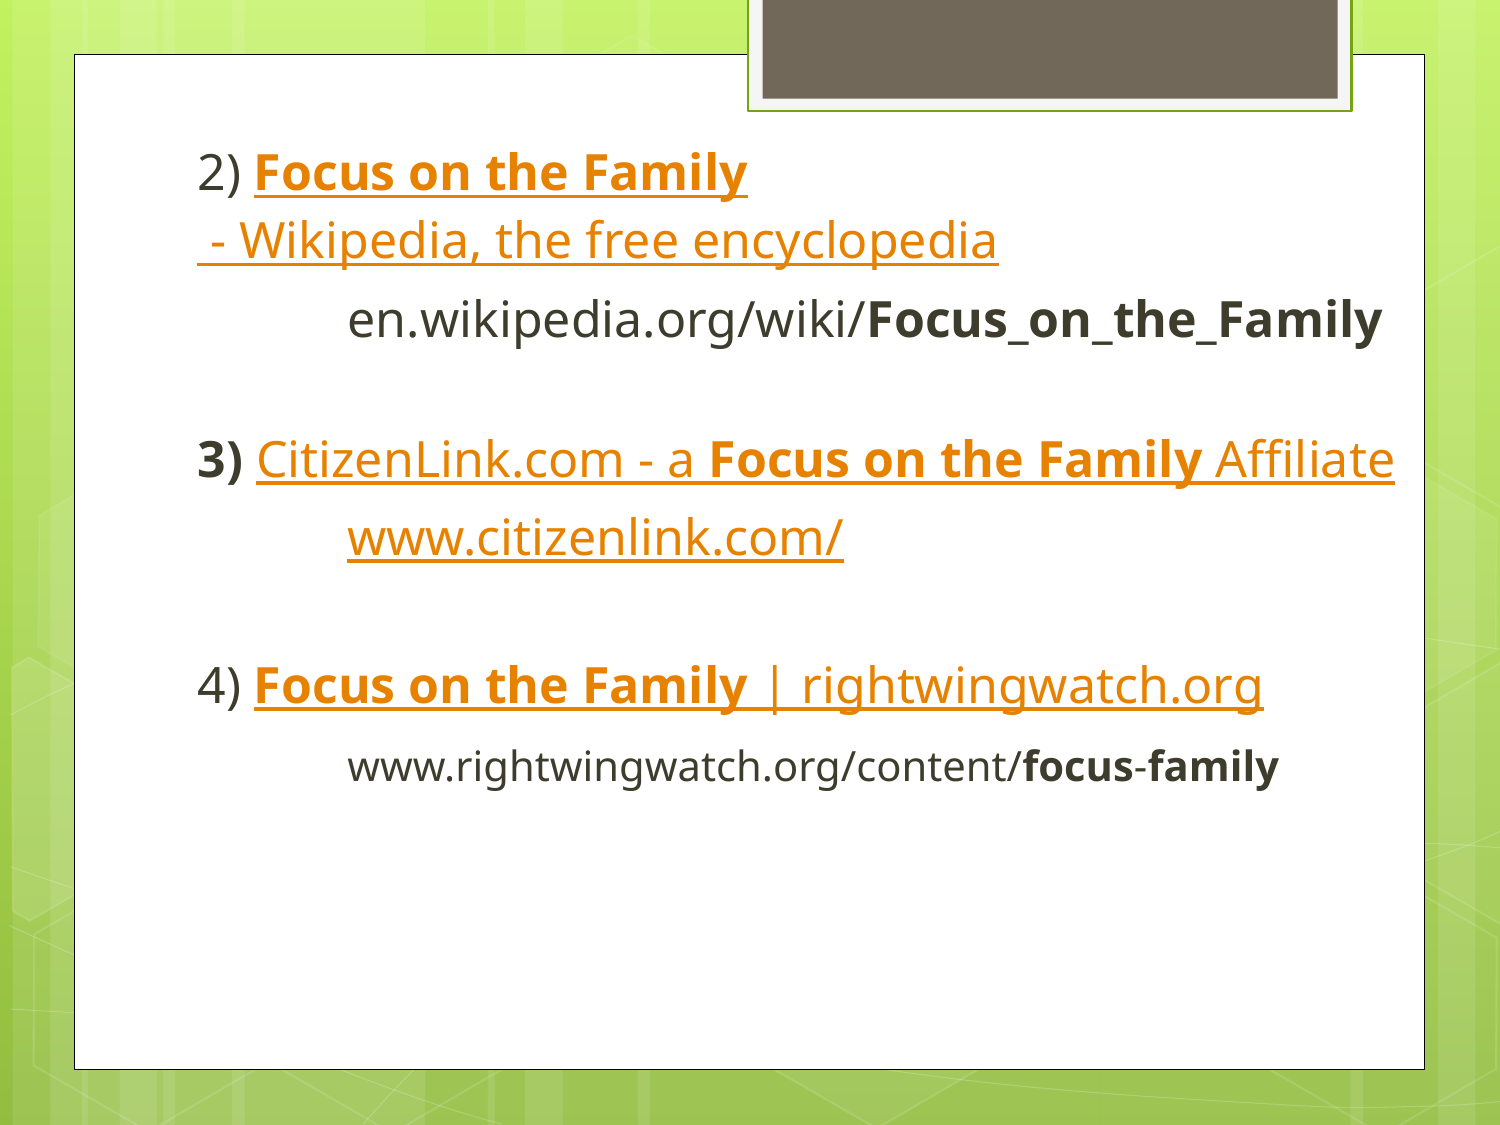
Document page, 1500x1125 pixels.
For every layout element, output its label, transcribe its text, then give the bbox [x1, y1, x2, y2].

list 2) Focus on the Family - Wikipedia, the free encyclopedia en.wikipedia.org/wiki/Focus_on_the_Family 3) CitizenLink.com - a Focus on the Family Affiliate www.citizenlink.com/ 4) Focus on the Family | rightwingwatch.org www.rightwingwatch.org/content/focus-family [171, 133, 1420, 957]
